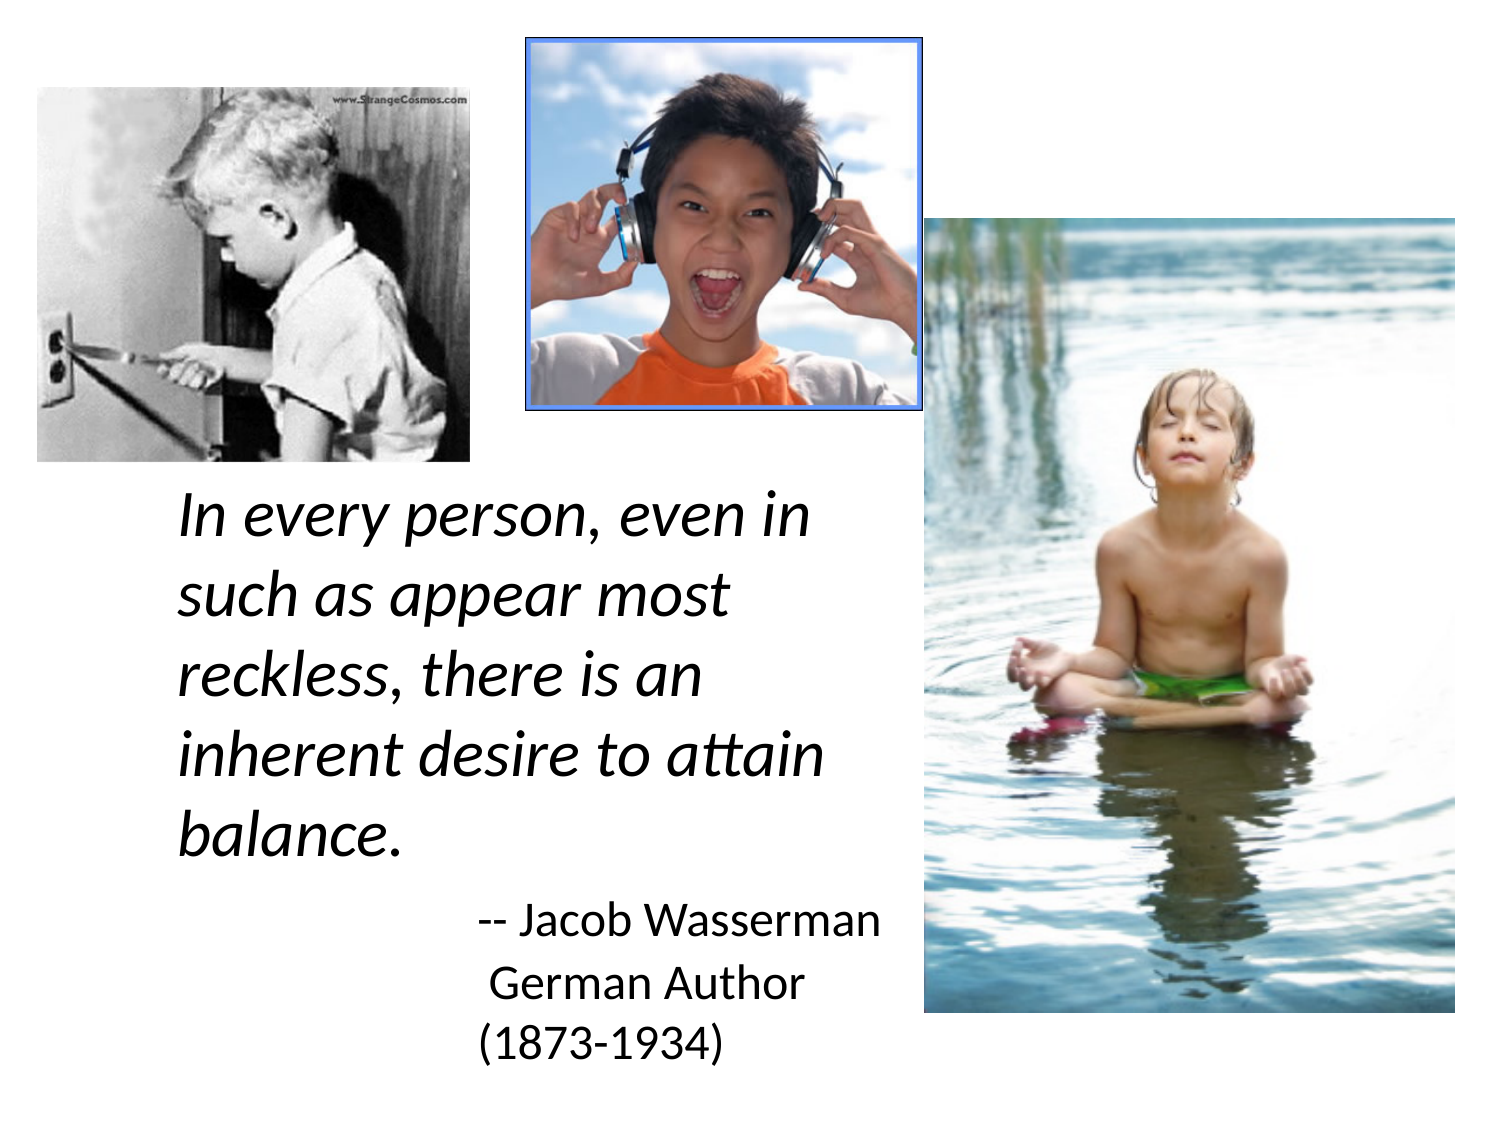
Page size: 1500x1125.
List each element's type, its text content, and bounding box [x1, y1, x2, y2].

picture [37, 87, 470, 463]
picture [524, 37, 1455, 1013]
text_box In every person, even in such as appear most reckless, there is an inherent desire to attain balance. -- Jacob Wasserman German Author (1873-1934) [162, 462, 950, 1077]
